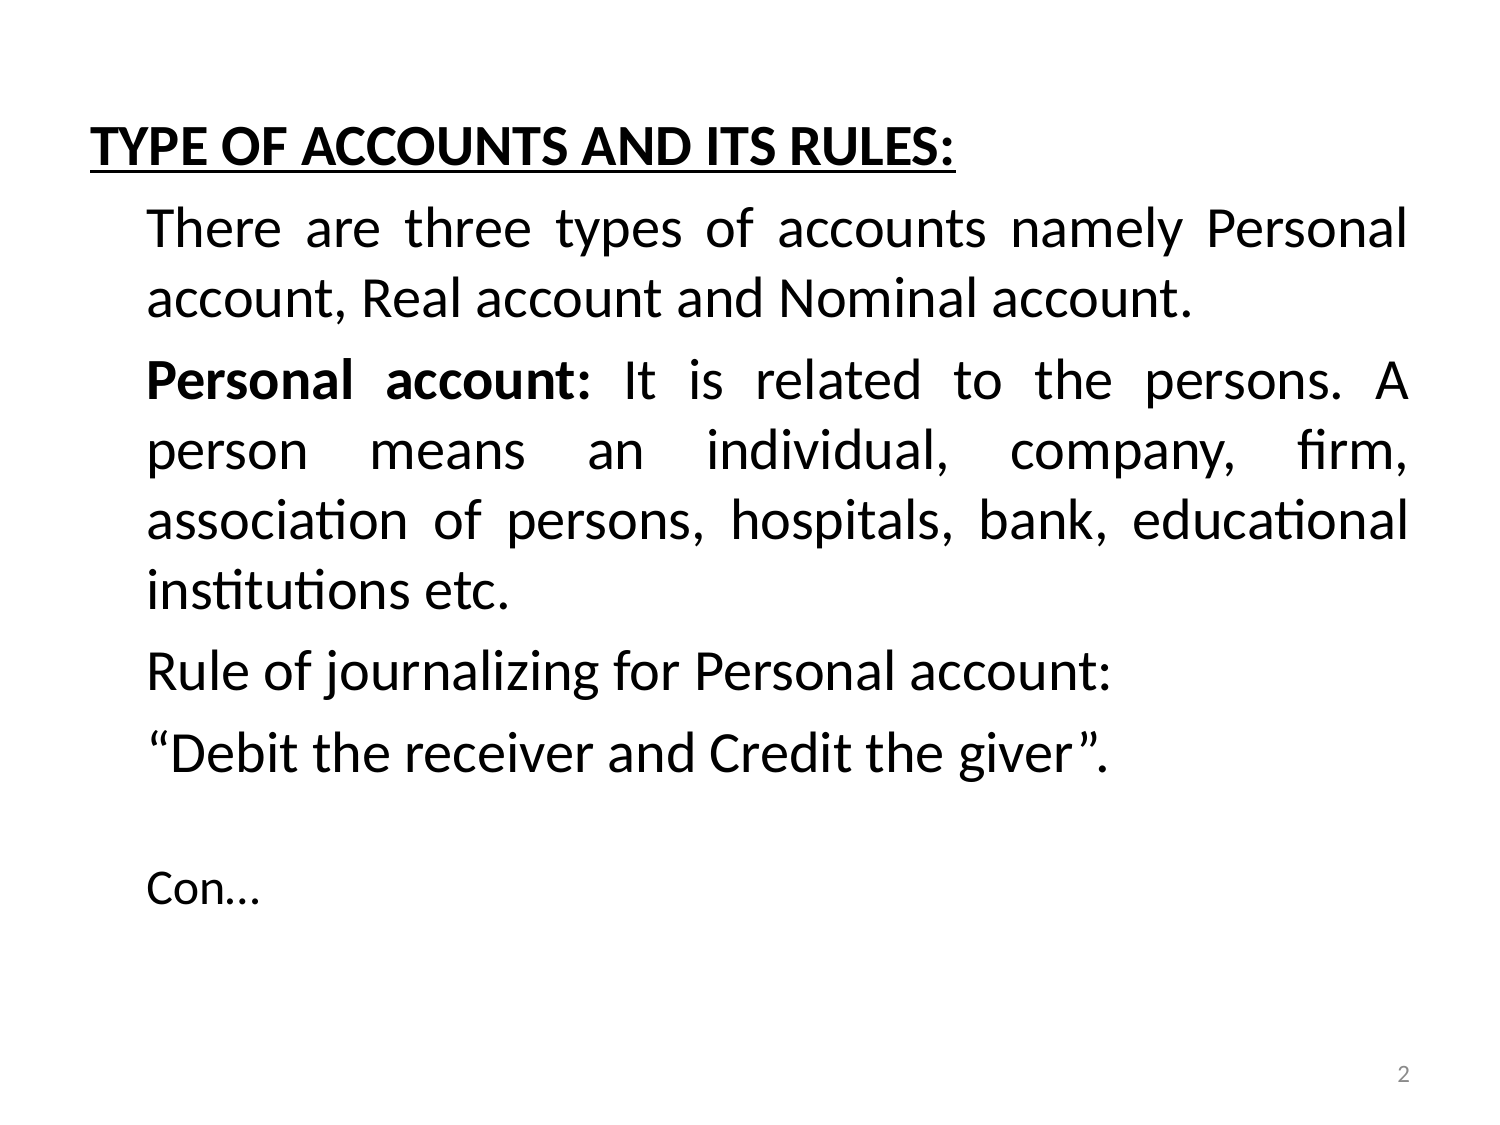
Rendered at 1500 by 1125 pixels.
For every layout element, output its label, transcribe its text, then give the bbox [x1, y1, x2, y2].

slide_number 2 [1074, 1042, 1425, 1103]
list TYPE OF ACCOUNTS AND ITS RULES: There are three types of accounts namely Personal account, Real account and Nominal account. Personal account: It is related to the persons. A person means an individual, company, firm, association of persons, hospitals, bank, educational institutions etc. Rule of journalizing for Personal account: “Debit the receiver and Credit the giver”. Con… [75, 99, 1425, 1050]
